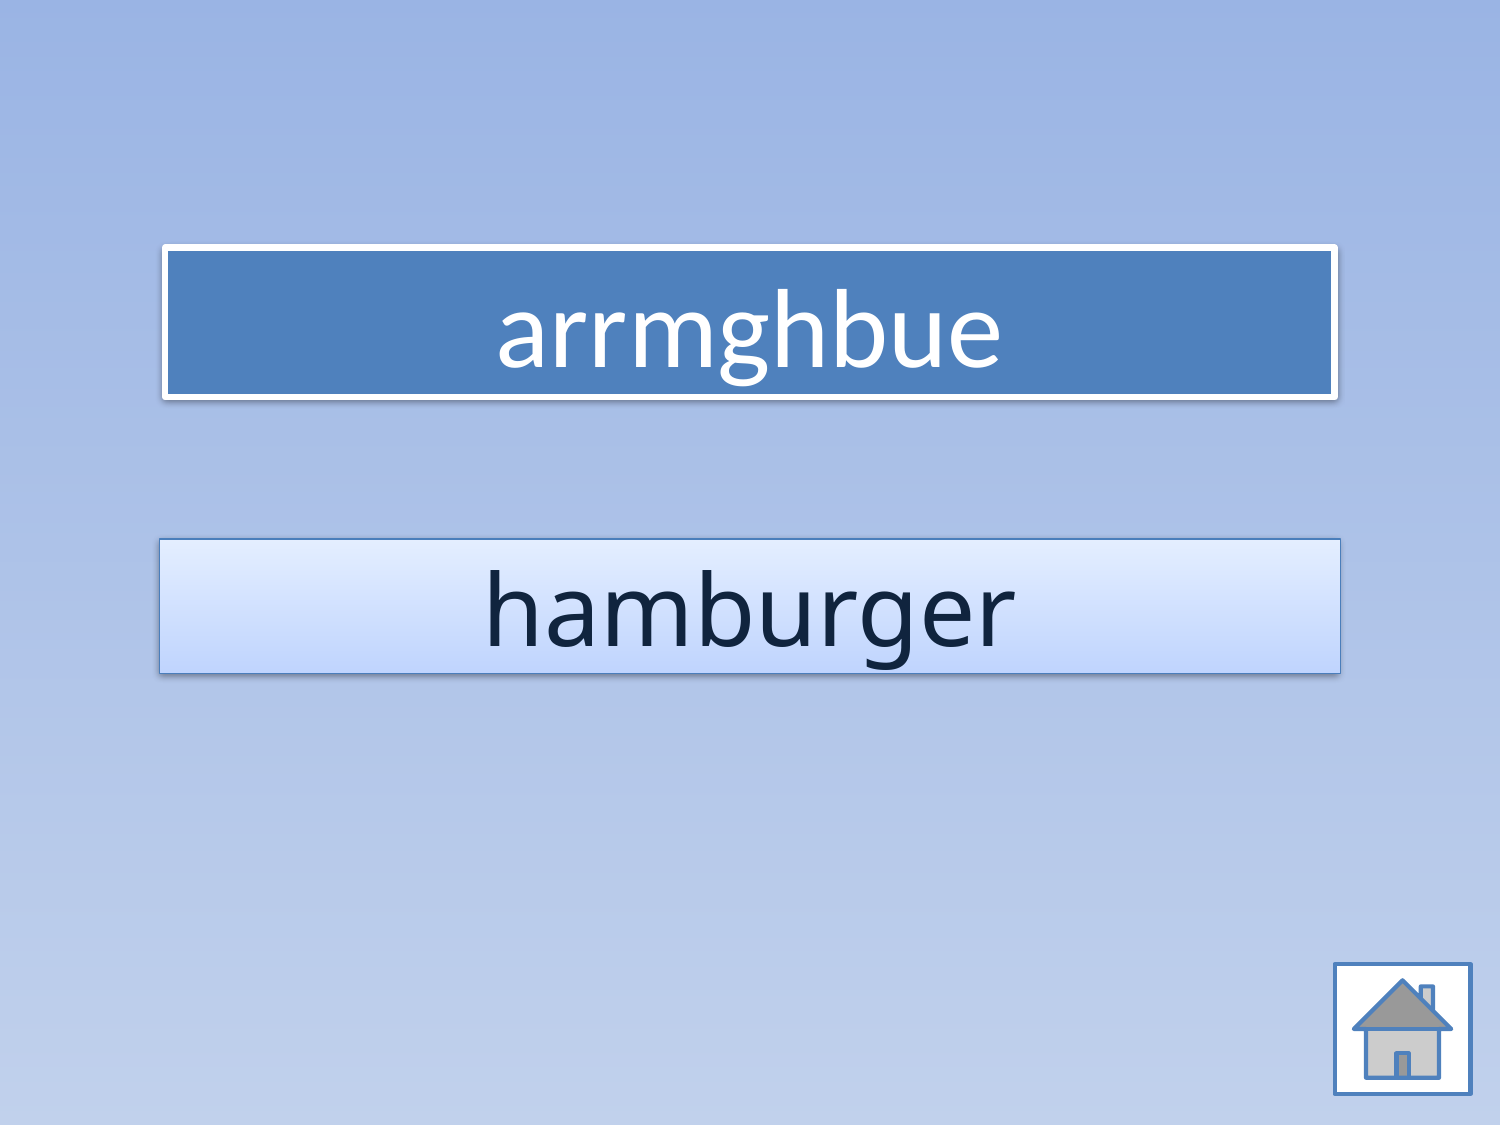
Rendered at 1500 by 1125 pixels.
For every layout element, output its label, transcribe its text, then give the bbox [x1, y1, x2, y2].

text_box arrmghbue [162, 244, 1338, 400]
text_box hamburger [159, 538, 1341, 674]
text_box [1333, 962, 1473, 1096]
